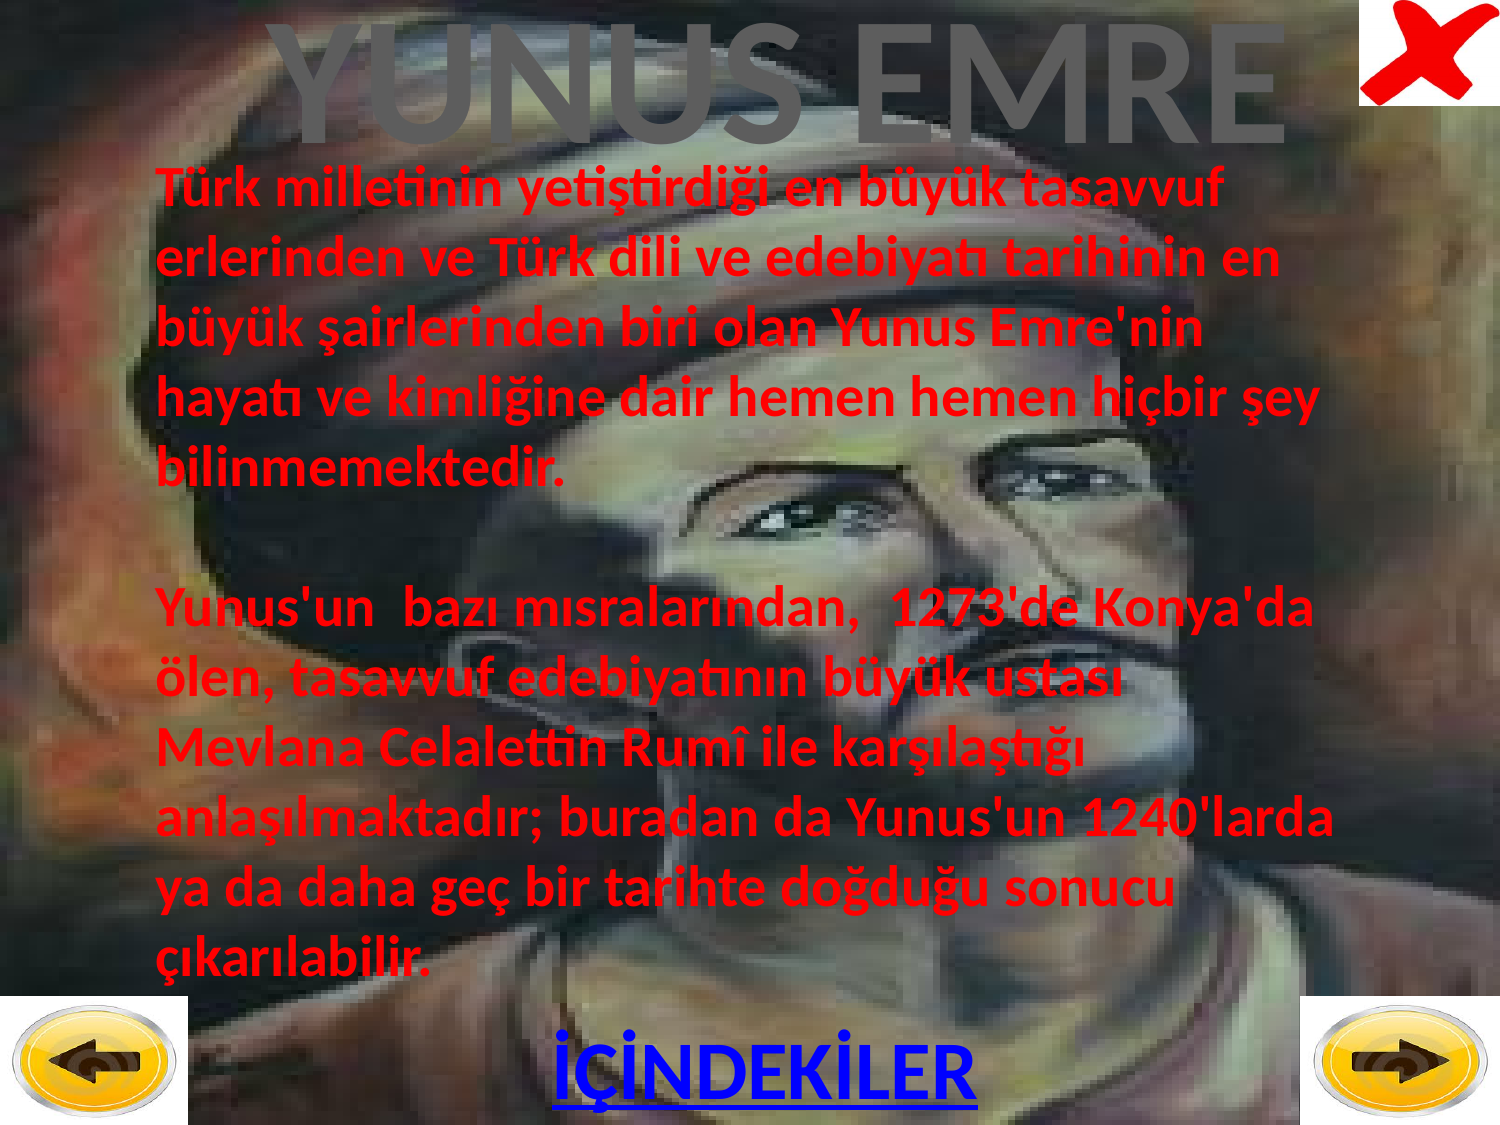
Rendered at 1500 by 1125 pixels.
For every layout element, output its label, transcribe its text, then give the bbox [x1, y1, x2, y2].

text_box İÇİNDEKİLER [527, 1008, 1003, 1124]
text_box Türk milletinin yetiştirdiği en büyük tasavvuf erlerinden ve Türk dili ve edebiyatı tarihinin en büyük şairlerinden biri olan Yunus Emre'nin hayatı ve kimliğine dair hemen hemen hiçbir şey bilinmemektedir. Yunus'un bazı mısralarından, 1273'de Konya'da ölen, tasavvuf edebiyatının büyük ustası Mevlana Celalettin Rumî ile karşılaştığı anlaşılmaktadır; buradan da Yunus'un 1240'larda ya da daha geç bir tarihte doğduğu sonucu çıkarılabilir. [140, 140, 1360, 996]
text_box YUNUS EMRE [250, 0, 1308, 140]
picture [0, 0, 1500, 1125]
